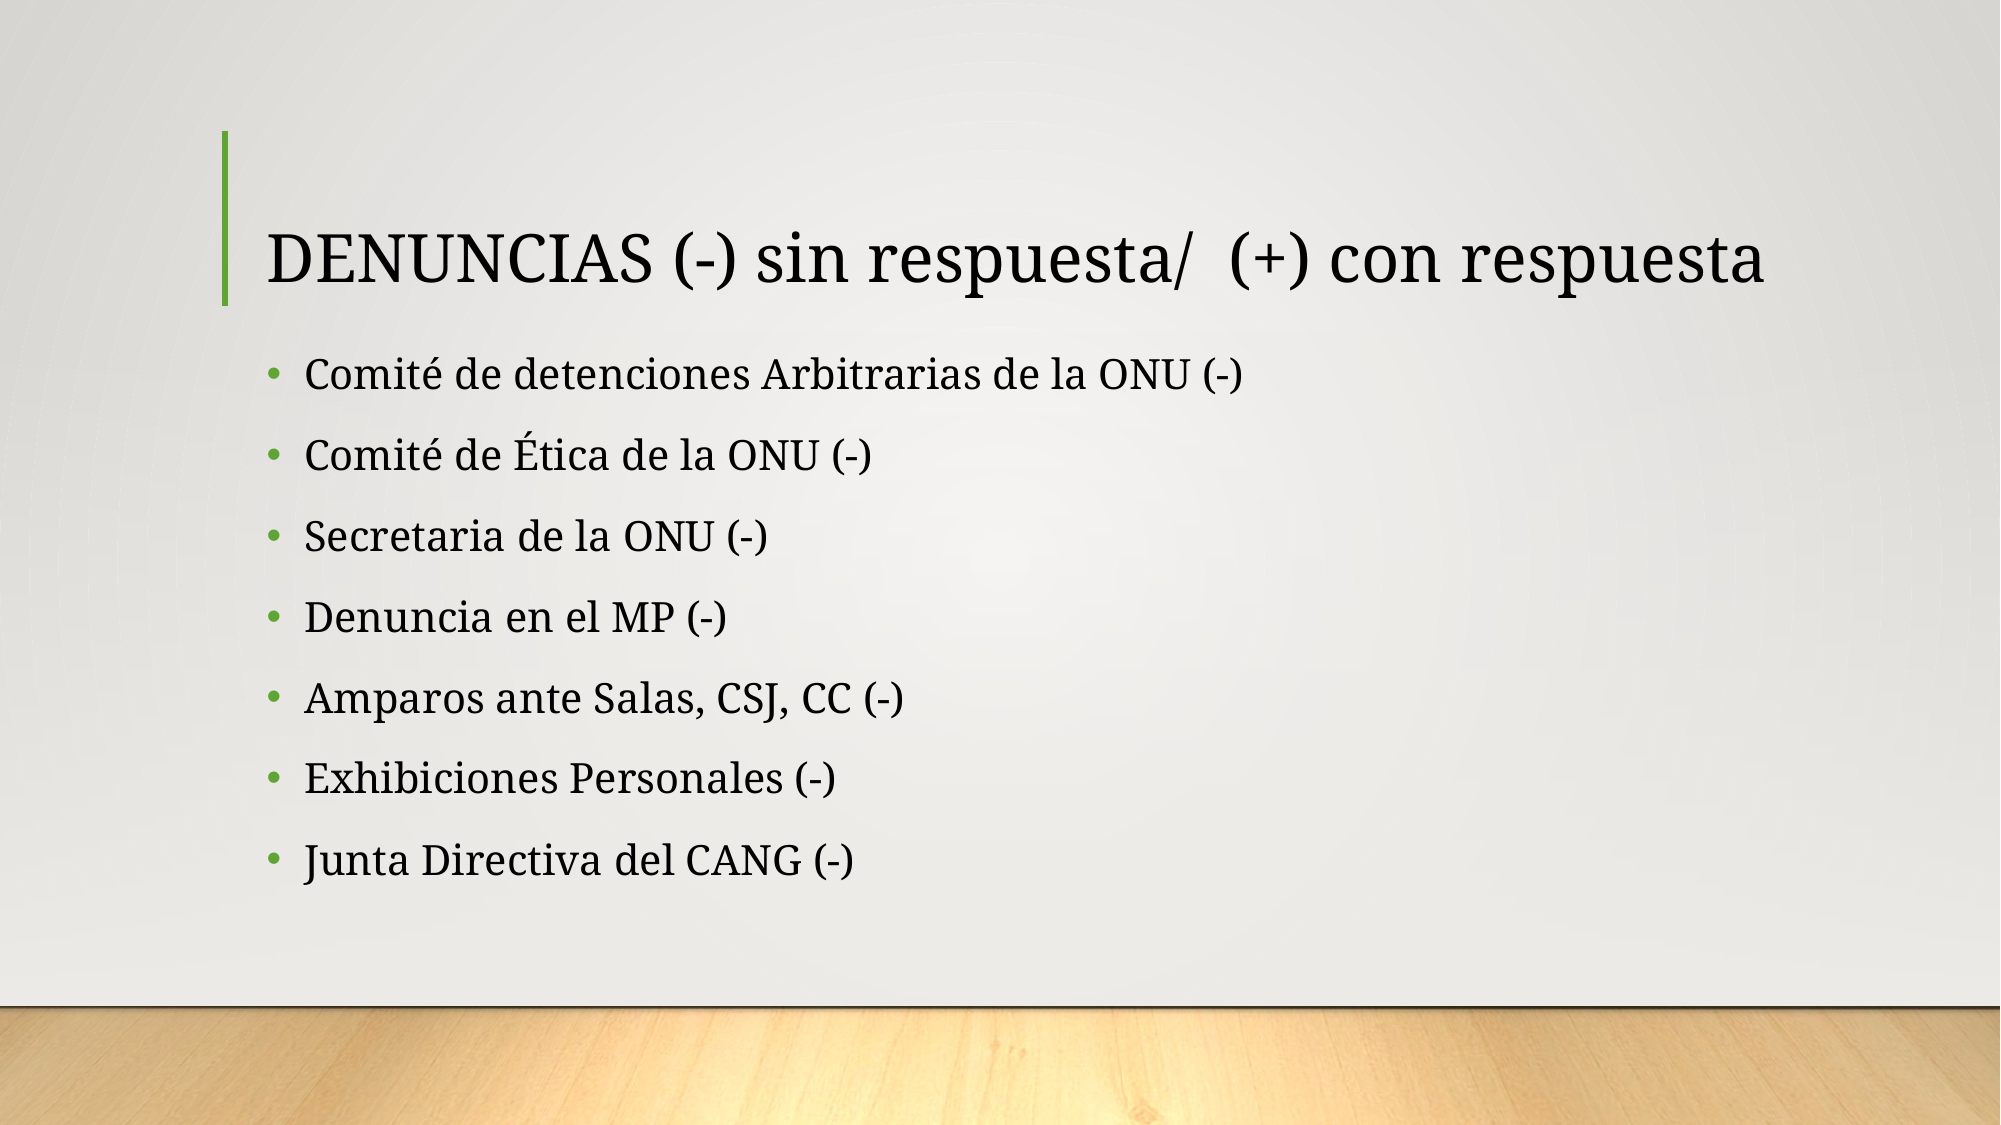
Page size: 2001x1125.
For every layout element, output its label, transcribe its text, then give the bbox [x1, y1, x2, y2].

picture [0, 1006, 2000, 1125]
list Comité de detenciones Arbitrarias de la ONU (-) Comité de Ética de la ONU (-) Secretaria de la ONU (-) Denuncia en el MP (-) Amparos ante Salas, CSJ, CC (-) Exhibiciones Personales (-) Junta Directiva del CANG (-) [251, 330, 1814, 897]
title DENUNCIAS (-) sin respuesta/ (+) con respuesta [251, 131, 1814, 305]
